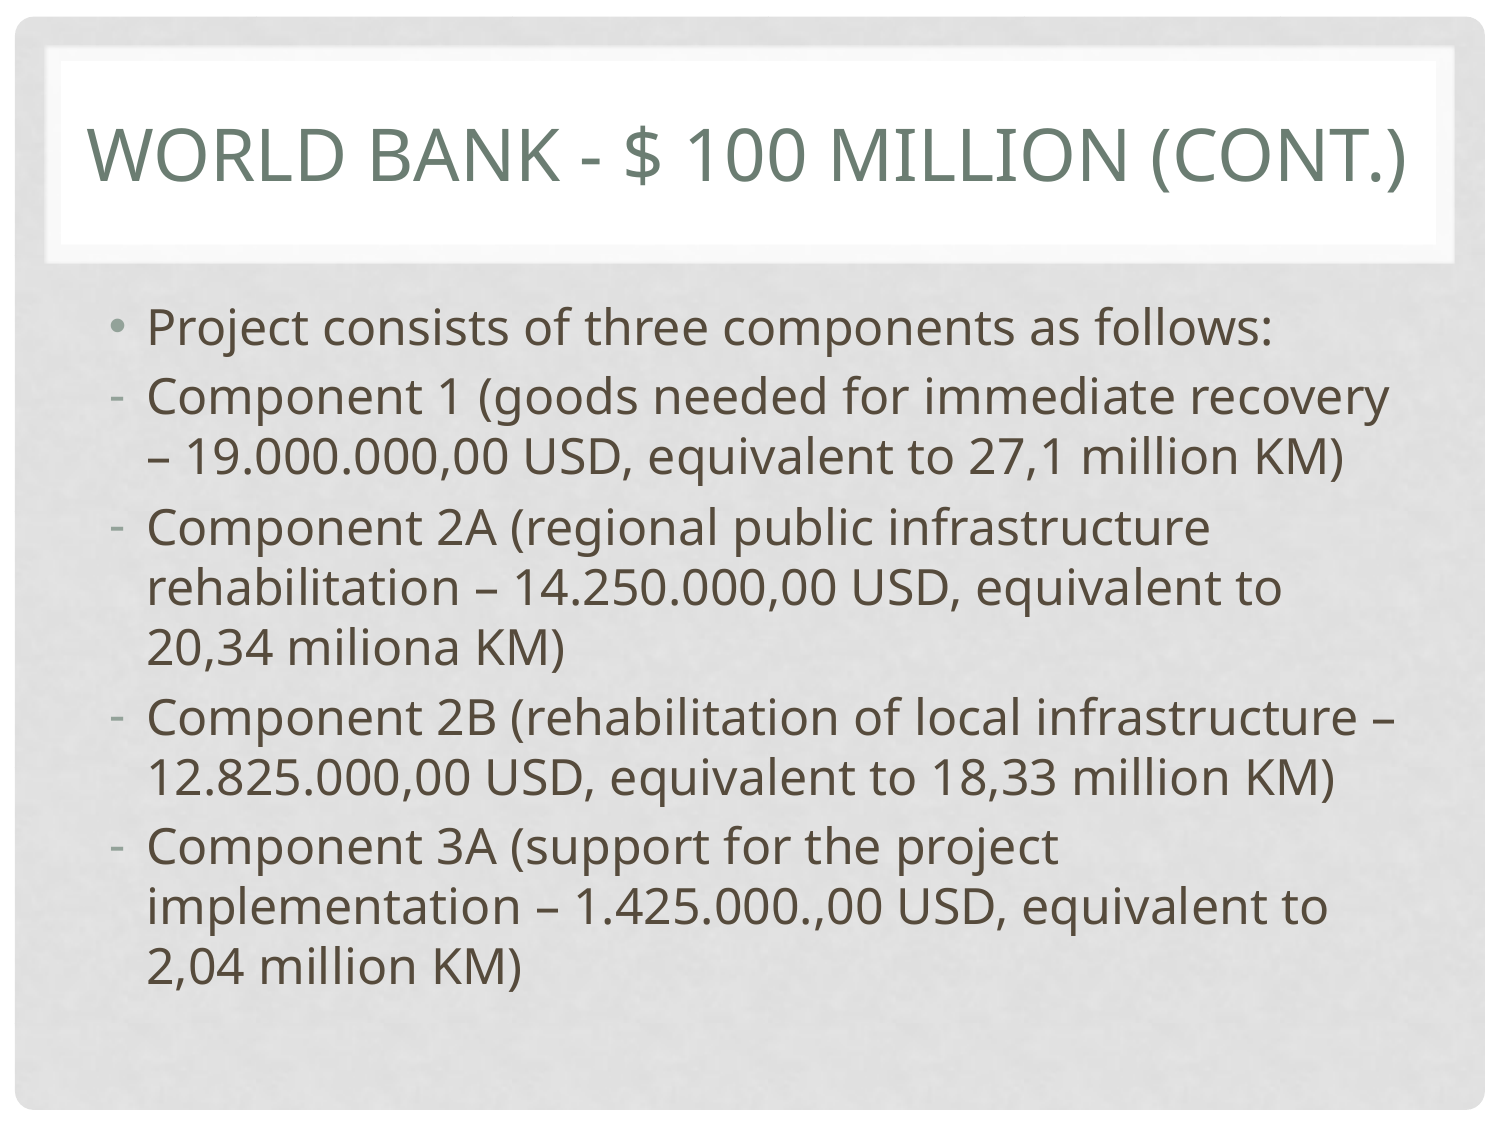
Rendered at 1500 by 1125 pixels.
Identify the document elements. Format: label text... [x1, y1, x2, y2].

list Project consists of three components as follows: Component 1 (goods needed for immediate recovery – 19.000.000,00 USD, equivalent to 27,1 million KM) Component 2A (regional public infrastructure rehabilitation – 14.250.000,00 USD, equivalent to 20,34 miliona KM) Component 2B (rehabilitation of local infrastructure – 12.825.000,00 USD, equivalent to 18,33 million KM) Component 3A (support for the project implementation – 1.425.000.,00 USD, equivalent to 2,04 million KM) [75, 287, 1425, 1005]
title World bank - $ 100 million (cont.) [69, 66, 1425, 238]
